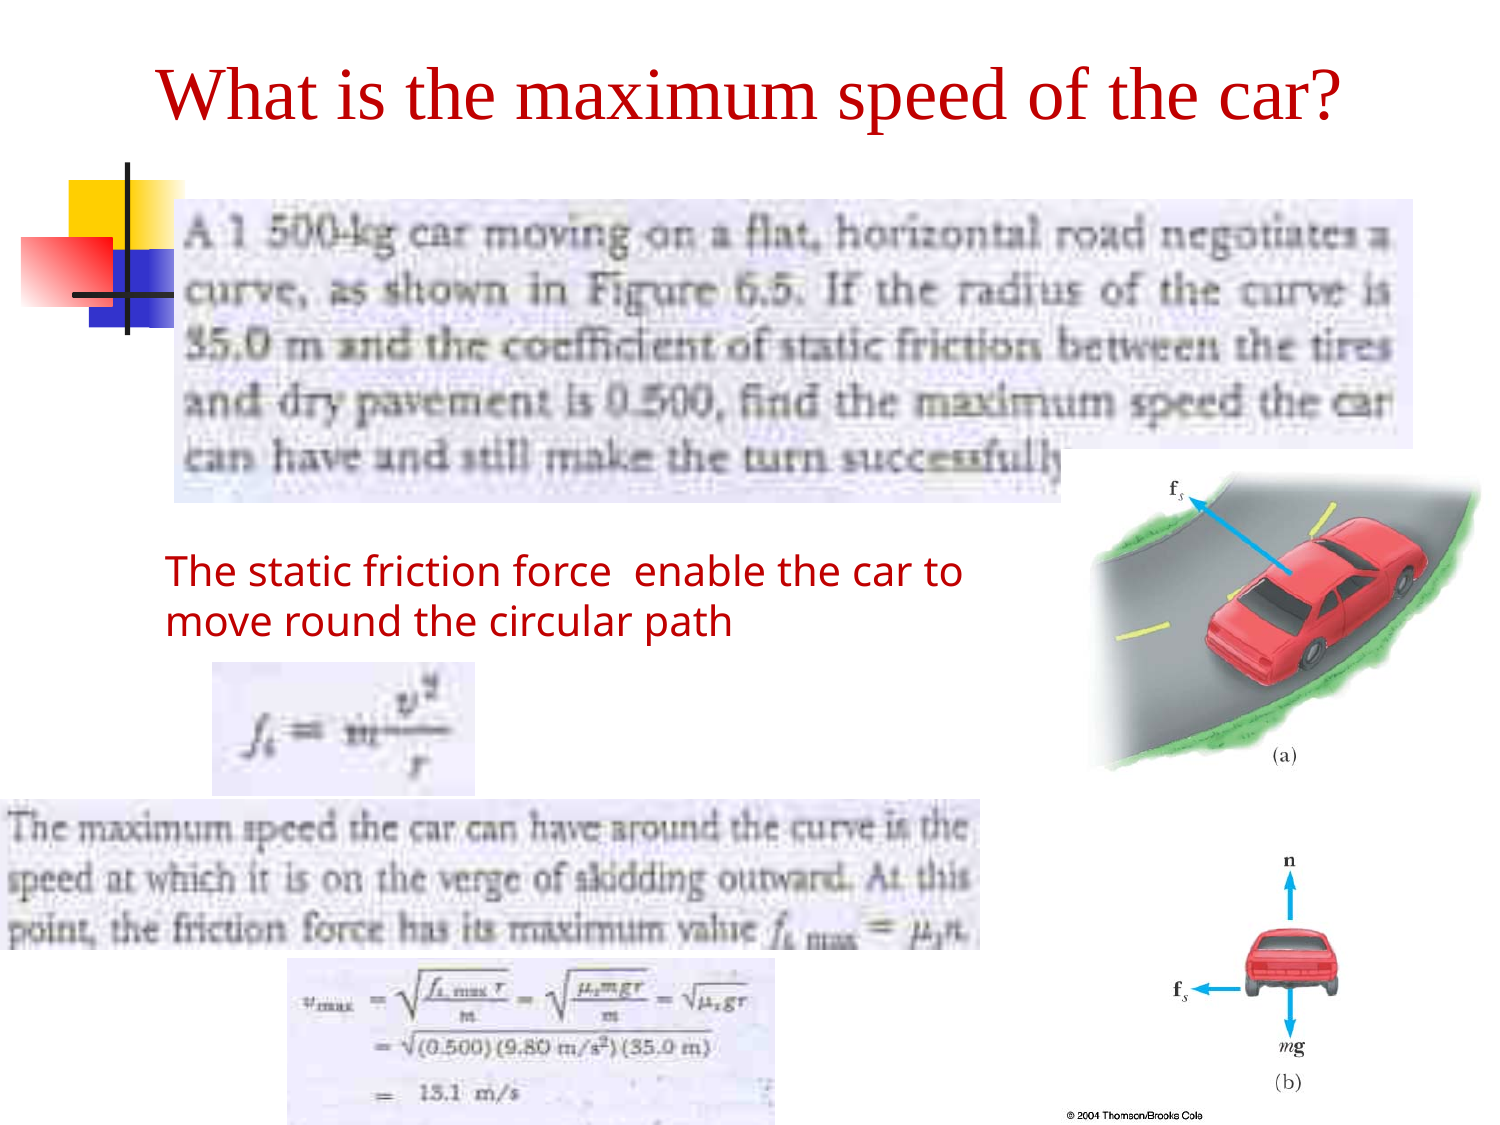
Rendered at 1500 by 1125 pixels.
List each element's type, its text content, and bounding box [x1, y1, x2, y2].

text_box What is the maximum speed of the car? [99, 37, 1400, 143]
picture [0, 799, 980, 951]
picture [174, 199, 1500, 1125]
text_box The static friction force enable the car to move round the circular path [150, 537, 1000, 653]
picture [212, 661, 476, 796]
picture [287, 958, 776, 1125]
